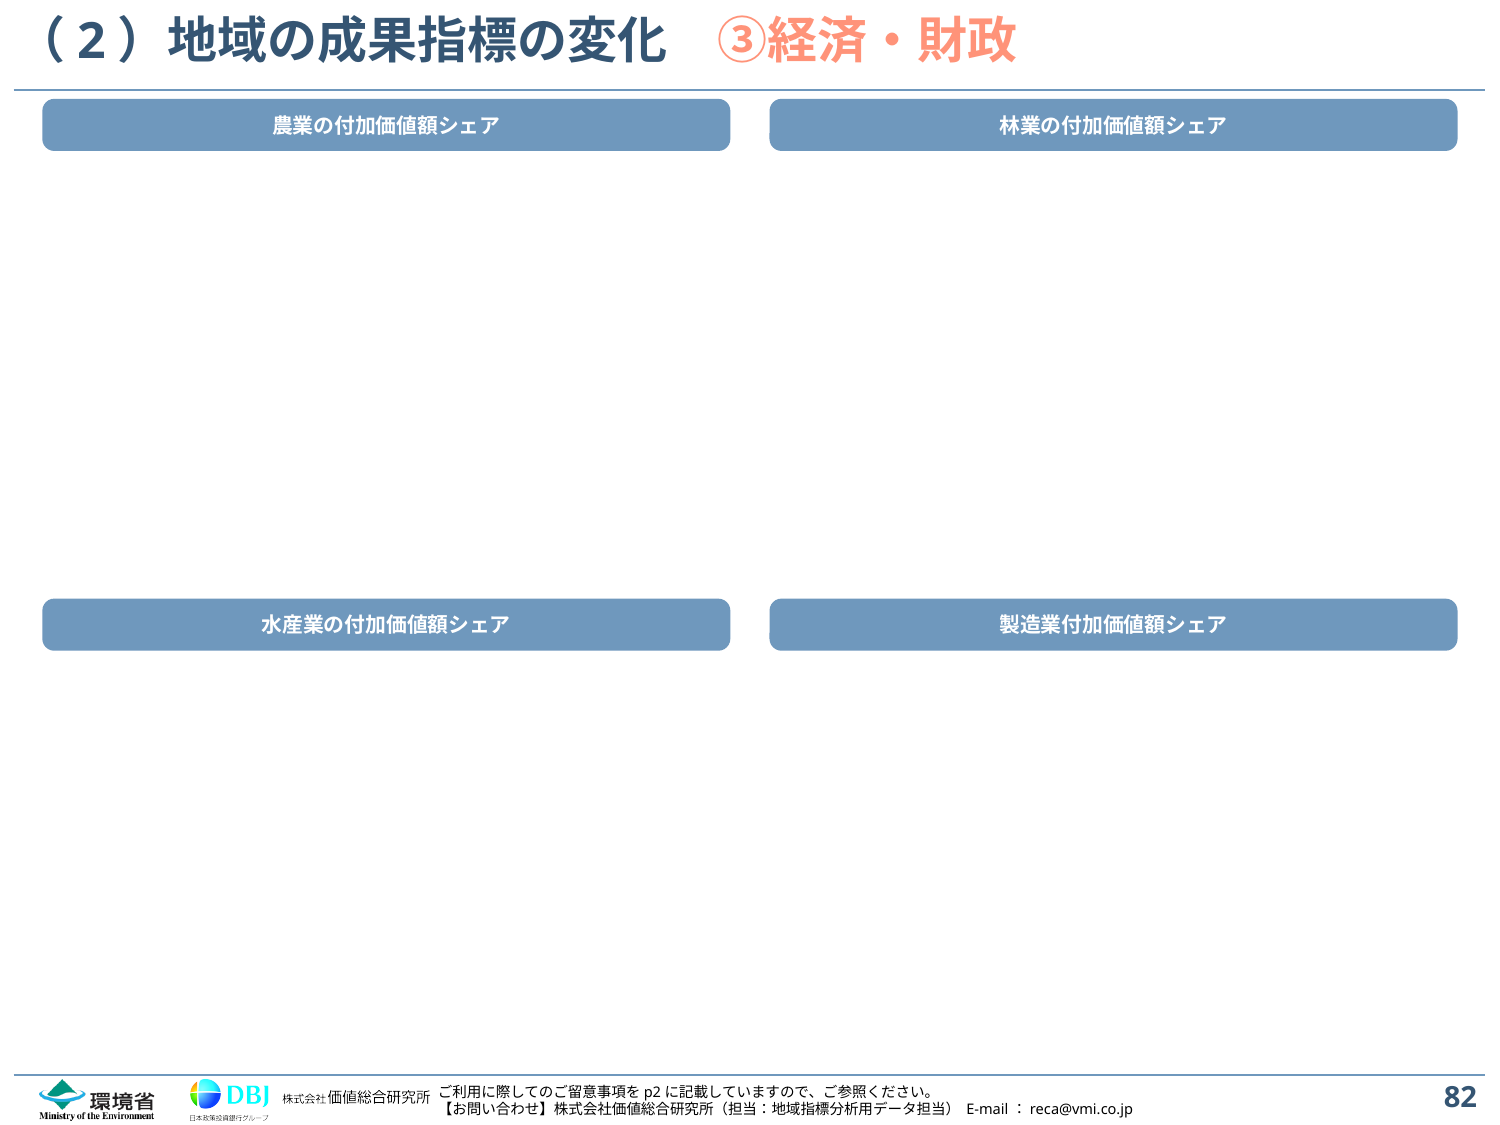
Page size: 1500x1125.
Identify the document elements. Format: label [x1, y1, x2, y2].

text_box [42, 598, 731, 651]
picture [186, 1076, 434, 1125]
text_box [769, 98, 1458, 151]
title [0, 0, 1500, 87]
slide_number [1427, 1070, 1493, 1112]
text_box [42, 98, 731, 151]
text_box [769, 598, 1458, 651]
picture [36, 1079, 157, 1124]
